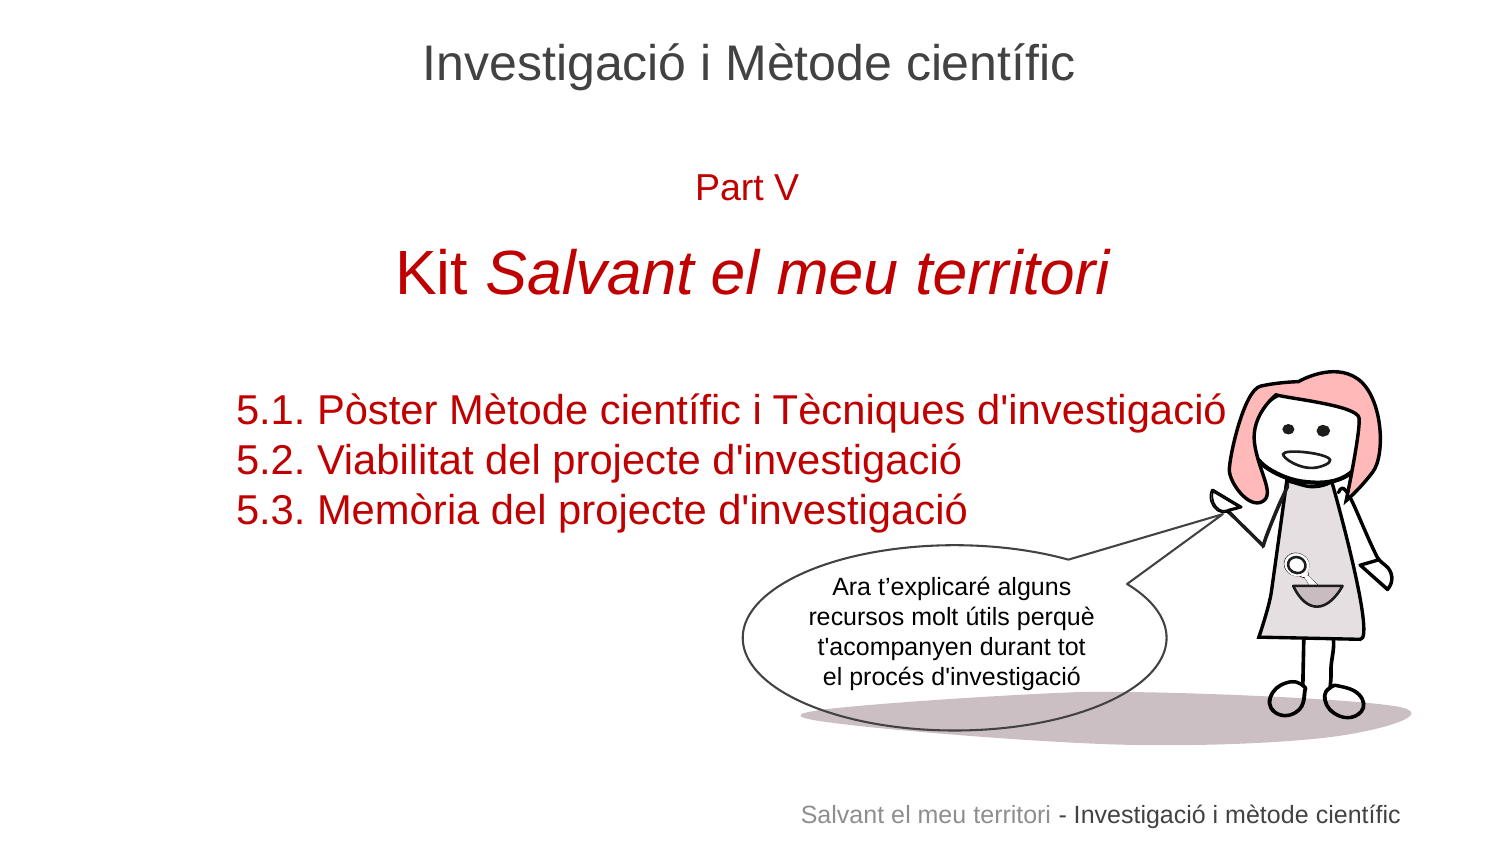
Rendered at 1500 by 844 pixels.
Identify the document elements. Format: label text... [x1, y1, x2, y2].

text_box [1210, 371, 1400, 719]
text_box Ara t’explicaré alguns recursos molt útils perquè t'acompanyen durant tot el procés d'investigació [754, 555, 1129, 705]
text_box Salvant el meu territori - Investigació i mètode científic [88, 790, 1417, 844]
text_box [742, 608, 754, 668]
text_box Part V Kit Salvant el meu territori 5.1. Pòster Mètode científic i Tècniques d'investigació 5.2. Viabilitat del projecte d'investigació 5.3. Memòria del projecte d'investigació [88, 147, 1417, 747]
title Investigació i Mètode científic [0, 20, 1499, 106]
text_box [859, 545, 1050, 555]
text_box [1084, 519, 1205, 583]
text_box [808, 705, 1101, 731]
text_box [1129, 585, 1167, 691]
